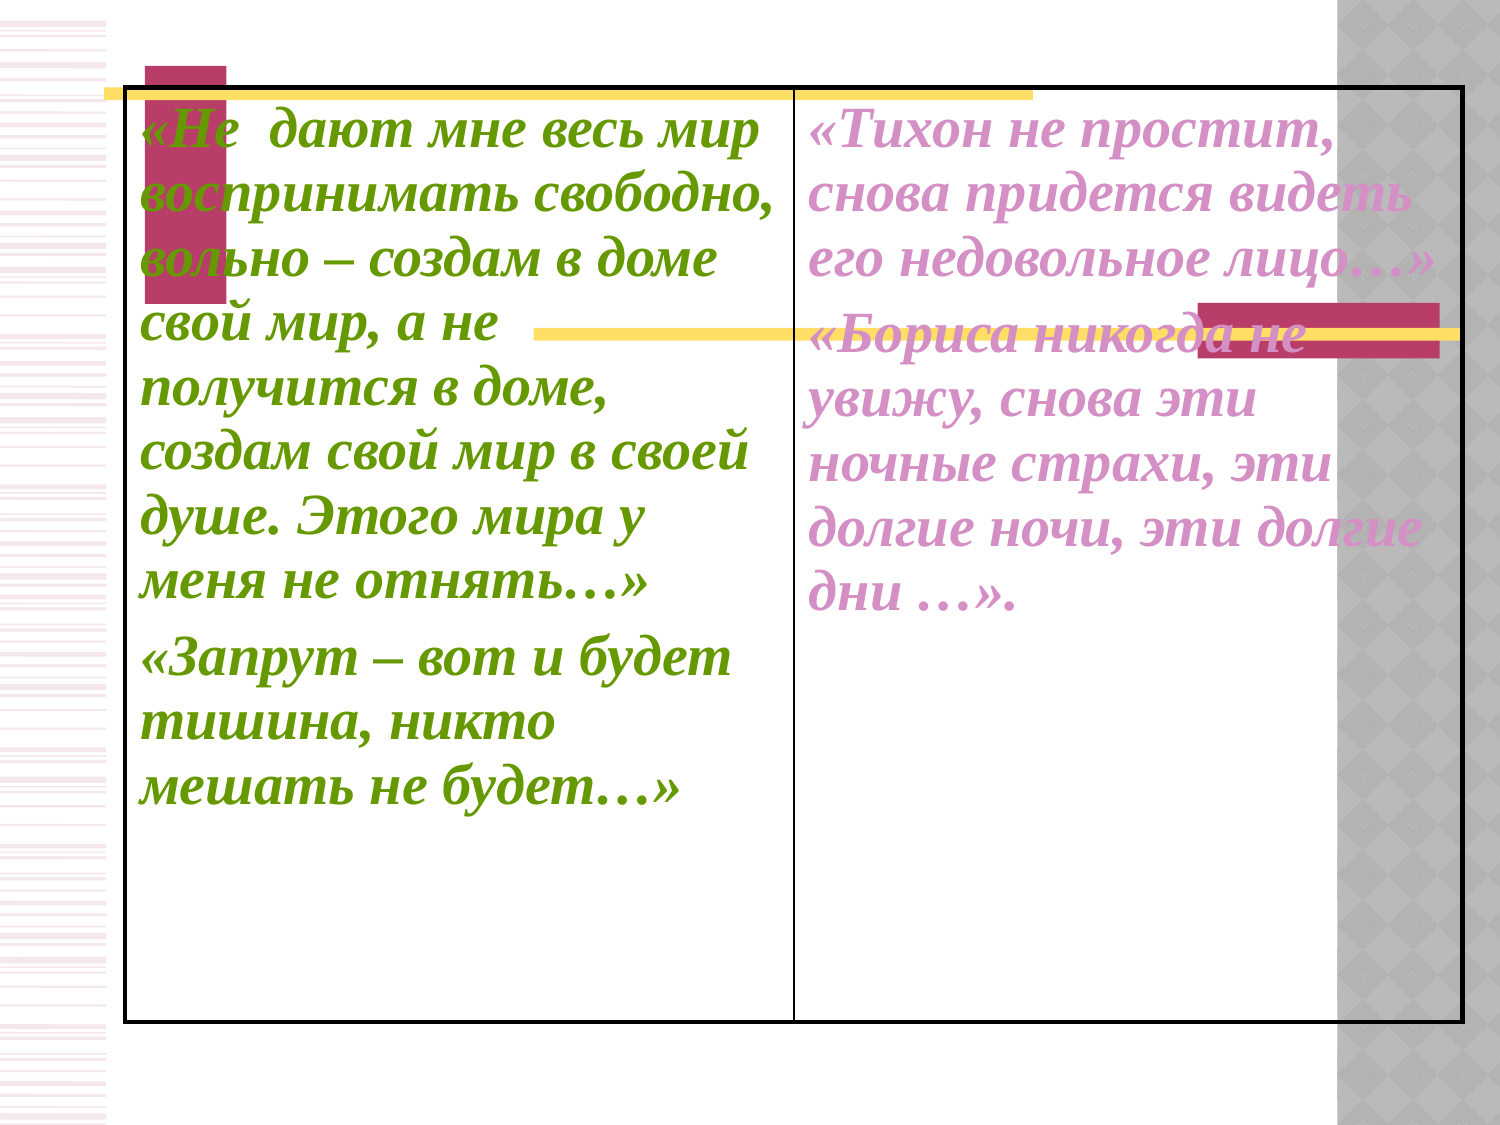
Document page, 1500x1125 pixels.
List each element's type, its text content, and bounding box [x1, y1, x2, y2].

table_header «Не дают мне весь мир воспринимать свободно, вольно – создам в доме свой мир, а не получится в доме, создам свой мир в своей душе. Этого мира у меня не отнять…» «Запрут – вот и будет тишина, никто мешать не будет…» [127, 90, 793, 1020]
table_header «Тихон не простит, снова придется видеть его недовольное лицо…» «Бориса никогда не увижу, снова эти ночные страхи, эти долгие ночи, эти долгие дни …». [795, 90, 1460, 1020]
